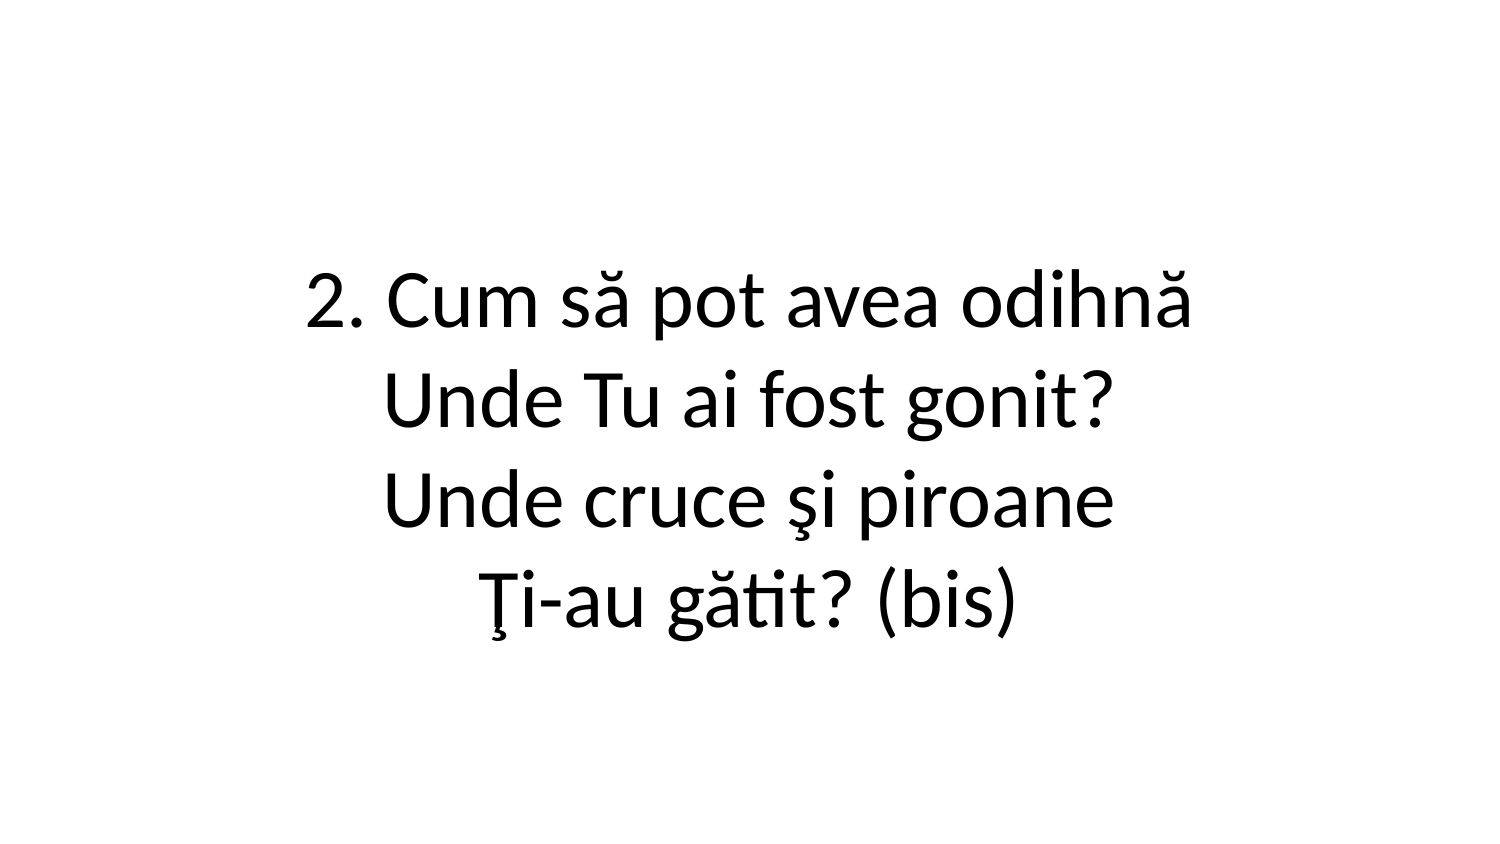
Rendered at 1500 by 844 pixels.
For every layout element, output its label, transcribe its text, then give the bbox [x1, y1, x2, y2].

text_box 2. Cum să pot avea odihnă Unde Tu ai fost gonit? Unde cruce şi piroane Ţi-au gătit? (bis) [289, 192, 1211, 652]
